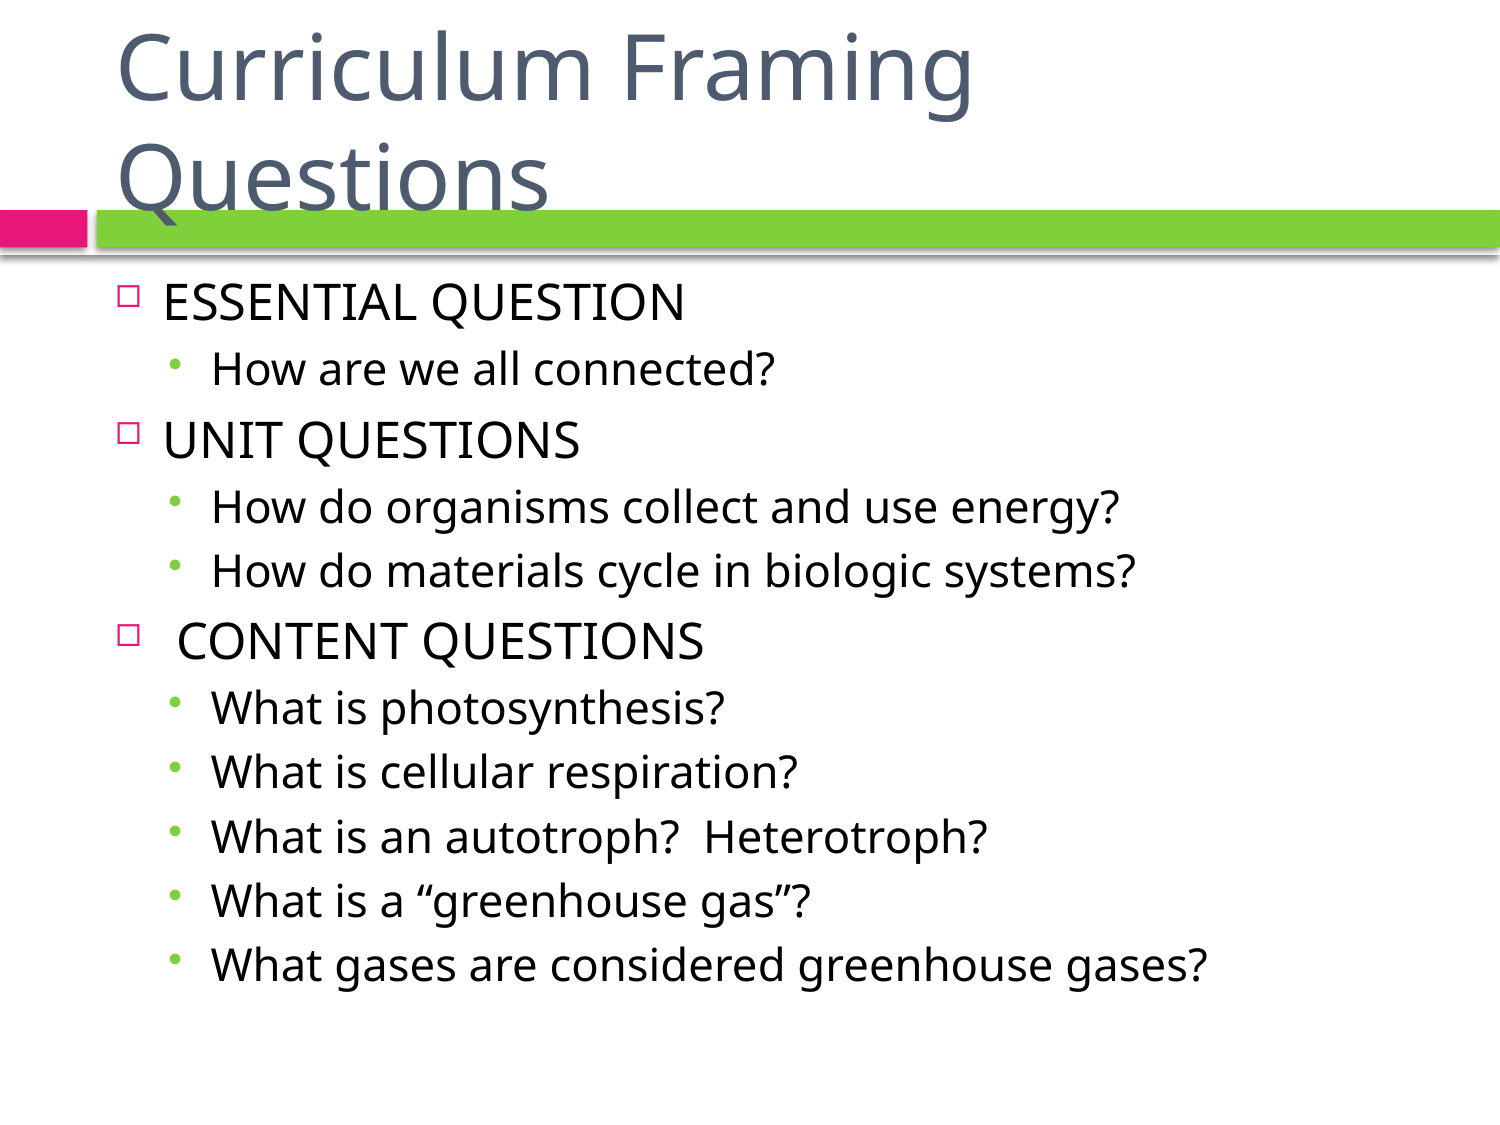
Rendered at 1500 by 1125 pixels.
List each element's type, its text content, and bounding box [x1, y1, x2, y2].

list ESSENTIAL QUESTION How are we all connected? UNIT QUESTIONS How do organisms collect and use energy? How do materials cycle in biologic systems? CONTENT QUESTIONS What is photosynthesis? What is cellular respiration? What is an autotroph? Heterotroph? What is a “greenhouse gas”? What gases are considered greenhouse gases? [100, 262, 1438, 1000]
title Curriculum Framing Questions [100, 37, 1438, 200]
